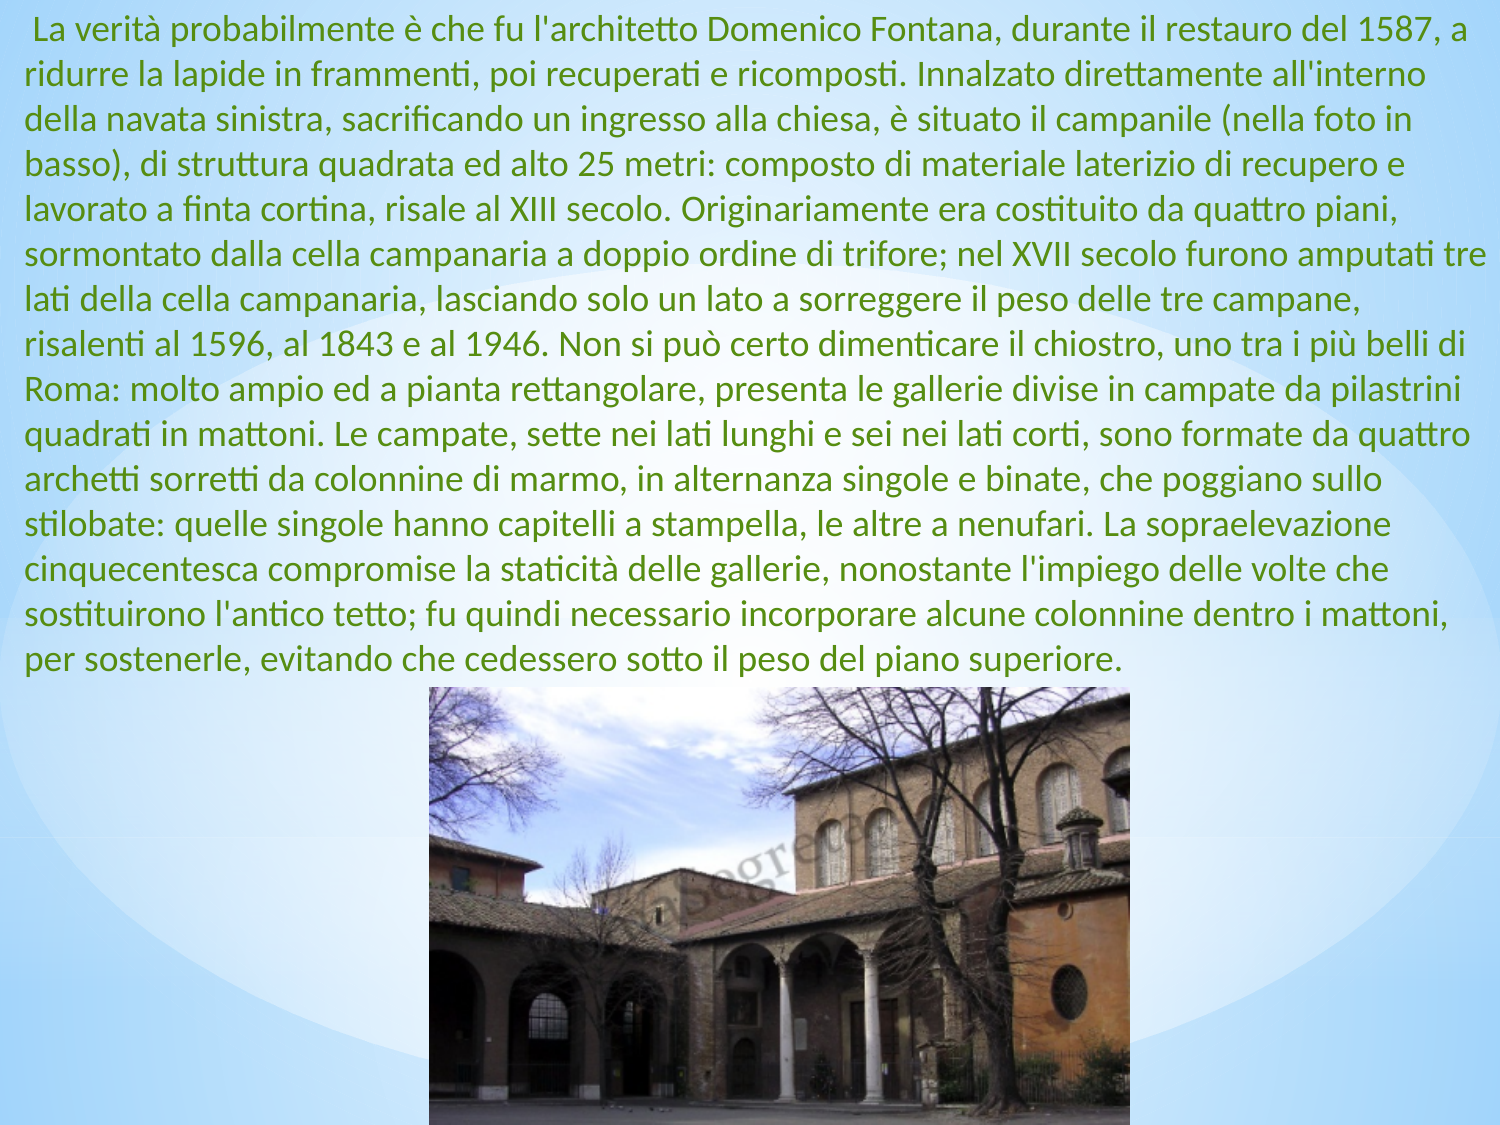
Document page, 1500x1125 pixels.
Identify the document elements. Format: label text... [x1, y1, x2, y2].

text_box La verità probabilmente è che fu l'architetto Domenico Fontana, durante il restauro del 1587, a ridurre la lapide in frammenti, poi recuperati e ricomposti. Innalzato direttamente all'interno della navata sinistra, sacrificando un ingresso alla chiesa, è situato il campanile (nella foto in basso), di struttura quadrata ed alto 25 metri: composto di materiale laterizio di recupero e lavorato a finta cortina, risale al XIII secolo. Originariamente era costituito da quattro piani, sormontato dalla cella campanaria a doppio ordine di trifore; nel XVII secolo furono amputati tre lati della cella campanaria, lasciando solo un lato a sorreggere il peso delle tre campane, risalenti al 1596, al 1843 e al 1946. Non si può certo dimenticare il chiostro, uno tra i più belli di Roma: molto ampio ed a pianta rettangolare, presenta le gallerie divise in campate da pilastrini quadrati in mattoni. Le campate, sette nei lati lunghi e sei nei lati corti, sono formate da quattro archetti sorretti da colonnine di marmo, in alternanza singole e binate, che poggiano sullo stilobate: quelle singole hanno capitelli a stampella, le altre a nenufari. La sopraelevazione cinquecentesca compromise la staticità delle gallerie, nonostante l'impiego delle volte che sostituirono l'antico tetto; fu quindi necessario incorporare alcune colonnine dentro i mattoni, per sostenerle, evitando che cedessero sotto il peso del piano superiore. [9, 0, 1500, 776]
picture [429, 687, 1130, 1125]
